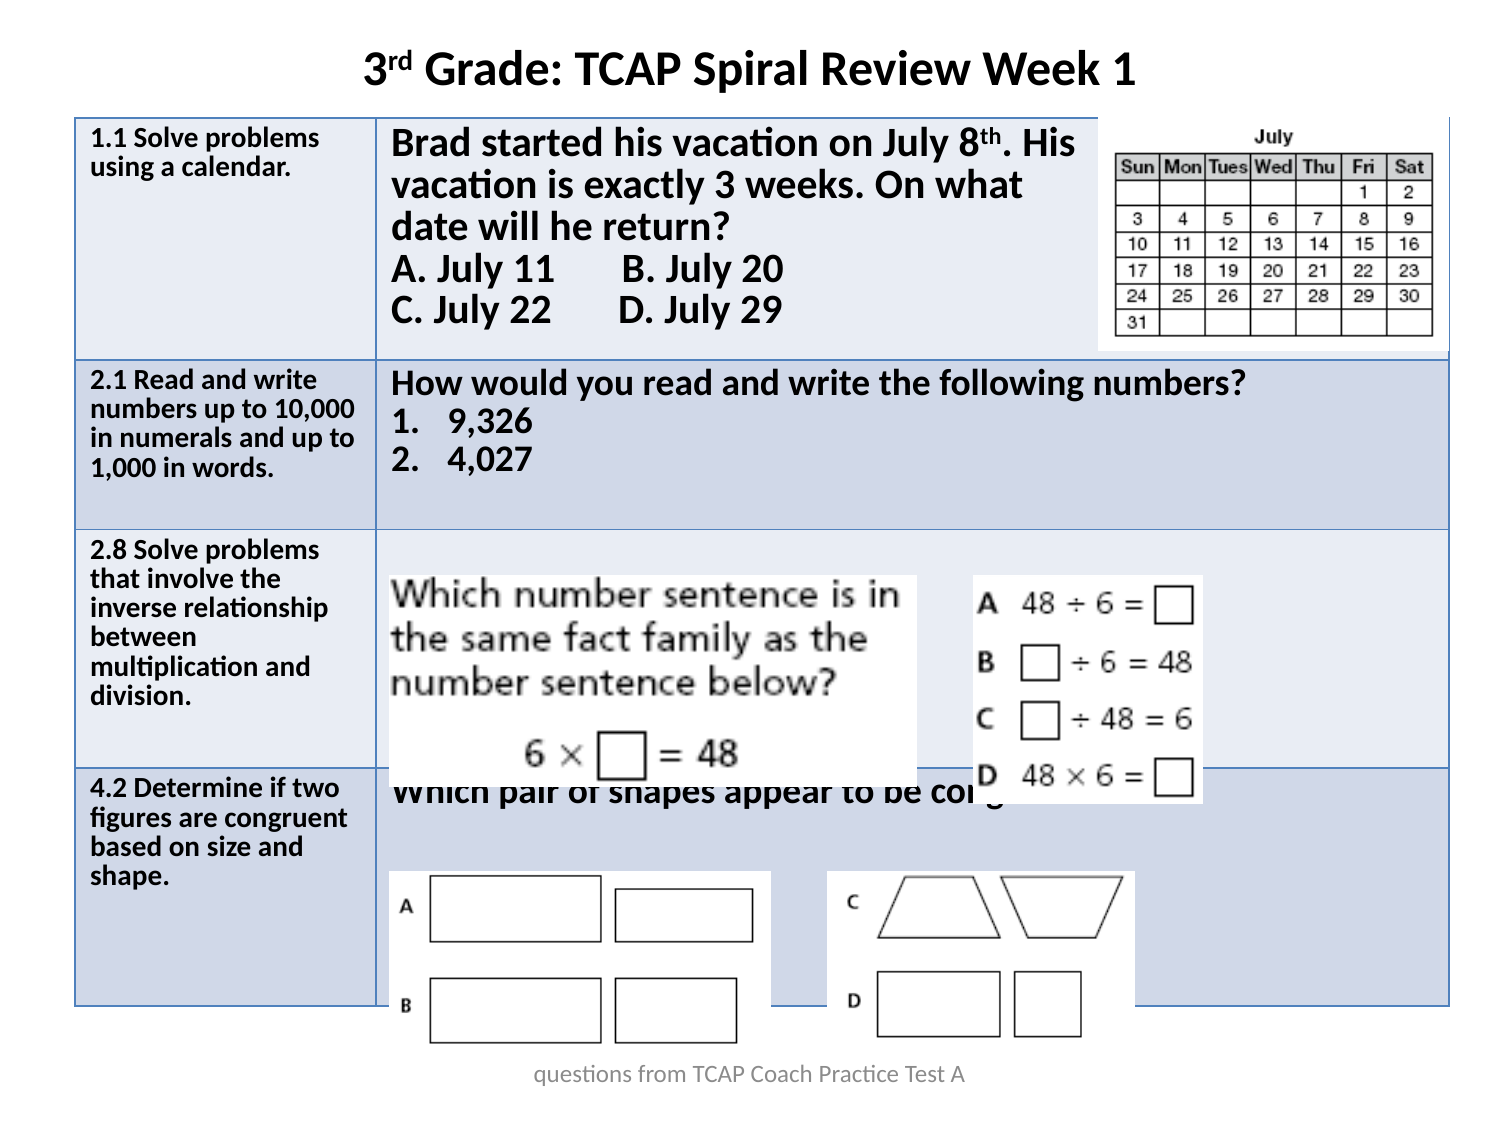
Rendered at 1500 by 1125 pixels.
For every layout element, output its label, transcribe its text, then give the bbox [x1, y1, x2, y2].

table_cell [377, 530, 1448, 767]
footer questions from TCAP Coach Practice Test A [512, 1042, 988, 1103]
picture [826, 871, 1135, 1046]
table_header Brad started his vacation on July 8th. His vacation is exactly 3 weeks. On what date will he return? A. July 11 B. July 20 C. July 22 D. July 29 [377, 119, 1448, 359]
table_header 1.1 Solve problems using a calendar. [76, 119, 375, 359]
table_cell 2.1 Read and write numbers up to 10,000 in numerals and up to 1,000 in words. [76, 361, 375, 529]
table_cell Which pair of shapes appear to be congruent? [377, 769, 1448, 1005]
table_cell 4.2 Determine if two figures are congruent based on size and shape. [76, 769, 375, 1005]
title 3rd Grade: TCAP Spiral Review Week 1 [74, 44, 1426, 86]
picture [1098, 117, 1449, 351]
picture [388, 871, 771, 1054]
picture [973, 575, 1203, 805]
table_cell 2.8 Solve problems that involve the inverse relationship between multiplication and division. [76, 530, 375, 767]
picture [388, 575, 917, 788]
table_cell How would you read and write the following numbers? 9,326 4,027 [377, 361, 1448, 529]
